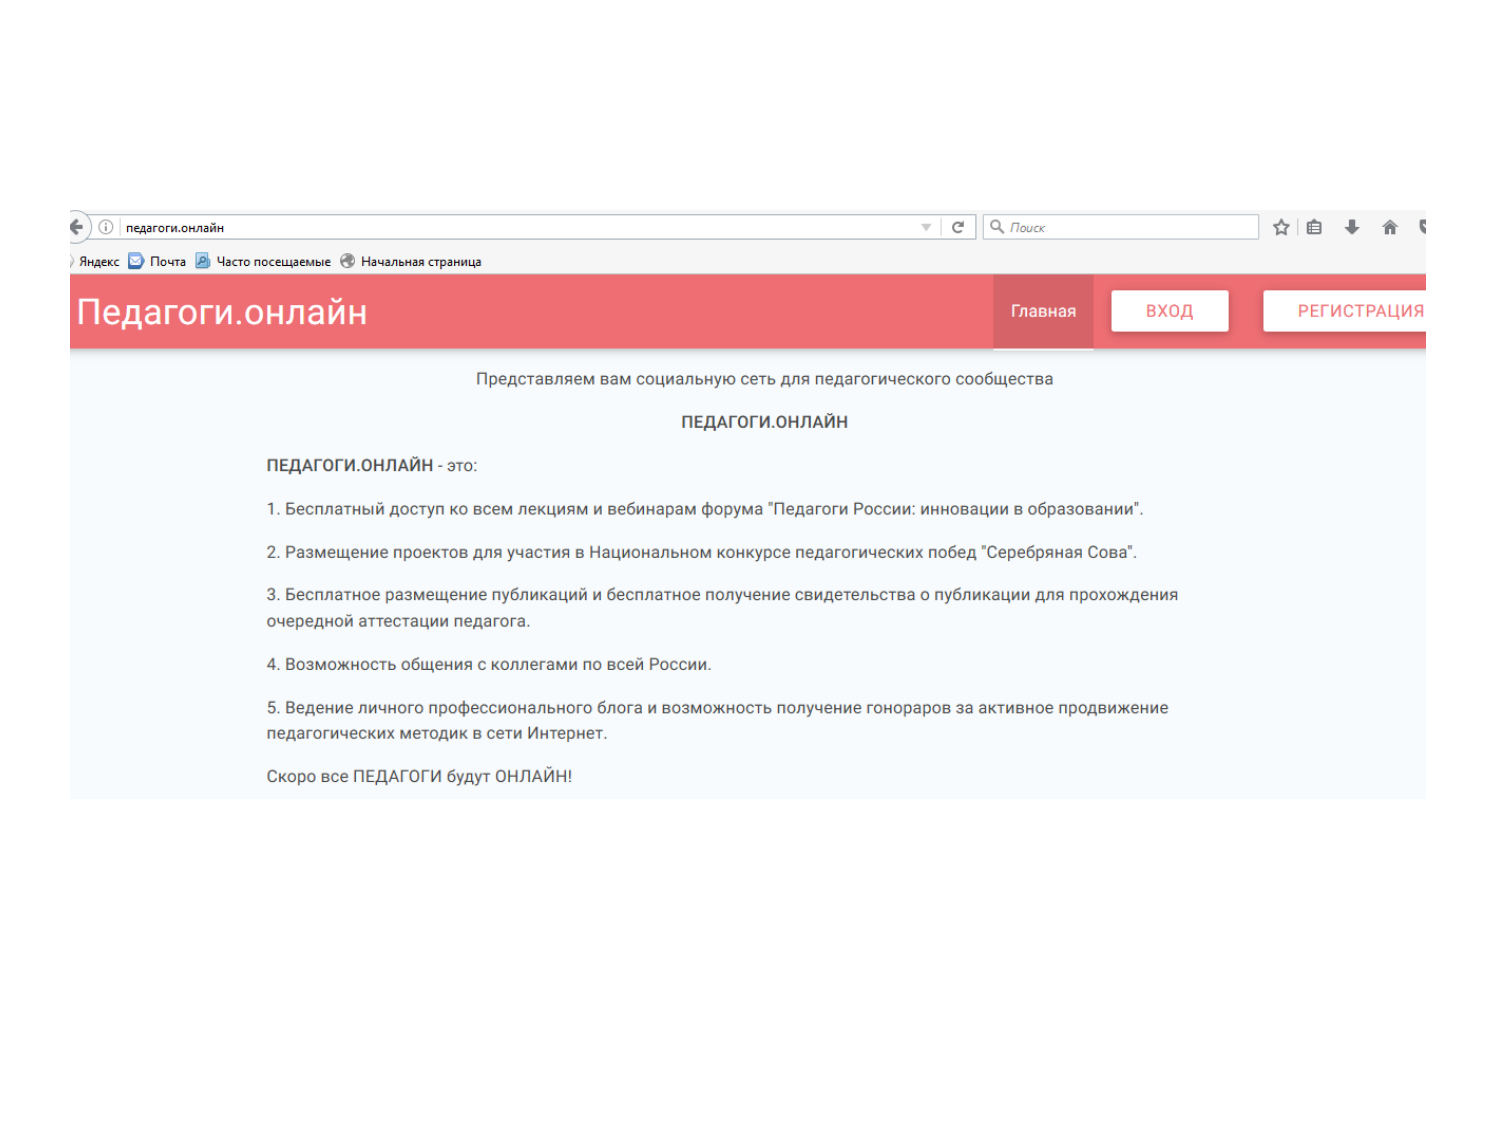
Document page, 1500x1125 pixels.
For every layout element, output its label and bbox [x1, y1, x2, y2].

picture [70, 210, 1426, 799]
